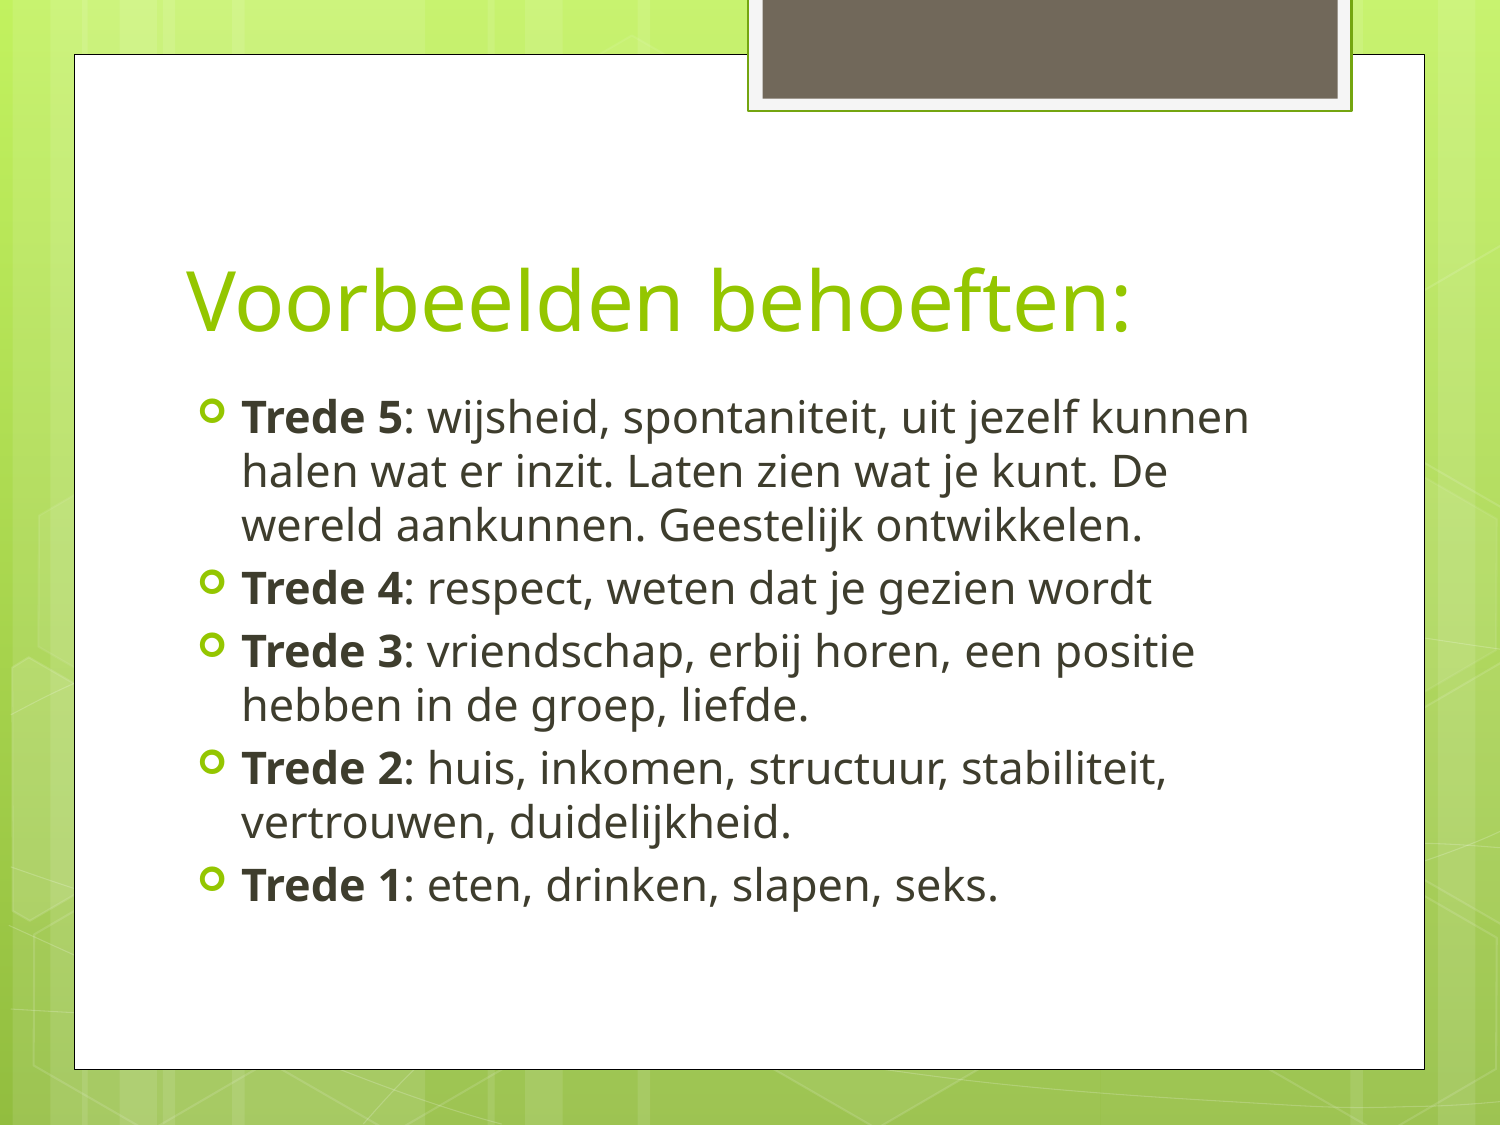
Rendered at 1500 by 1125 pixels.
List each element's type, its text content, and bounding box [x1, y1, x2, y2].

title Voorbeelden behoeften: [171, 168, 1324, 357]
list Trede 5: wijsheid, spontaniteit, uit jezelf kunnen halen wat er inzit. Laten zien wat je kunt. De wereld aankunnen. Geestelijk ontwikkelen. Trede 4: respect, weten dat je gezien wordt Trede 3: vriendschap, erbij horen, een positie hebben in de groep, liefde. Trede 2: huis, inkomen, structuur, stabiliteit, vertrouwen, duidelijkheid. Trede 1: eten, drinken, slapen, seks. [171, 381, 1283, 957]
